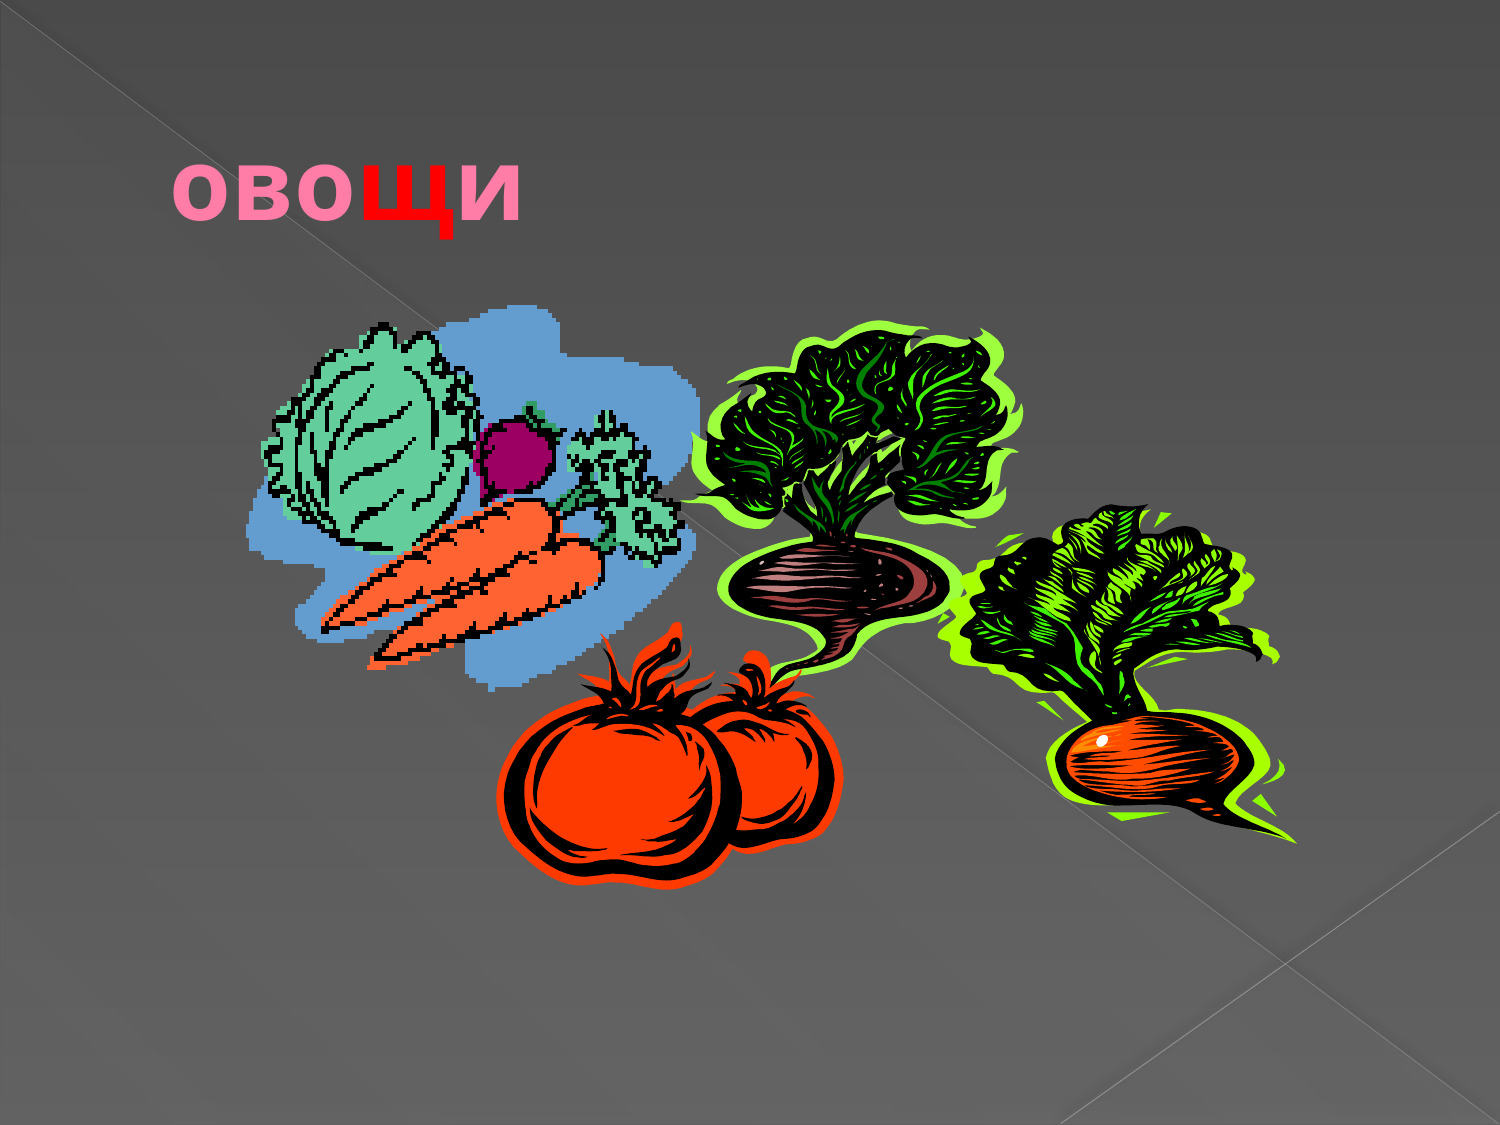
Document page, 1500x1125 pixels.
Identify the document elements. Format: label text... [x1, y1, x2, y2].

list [245, 292, 704, 692]
title овощи [75, 43, 1425, 317]
picture [491, 316, 1301, 897]
